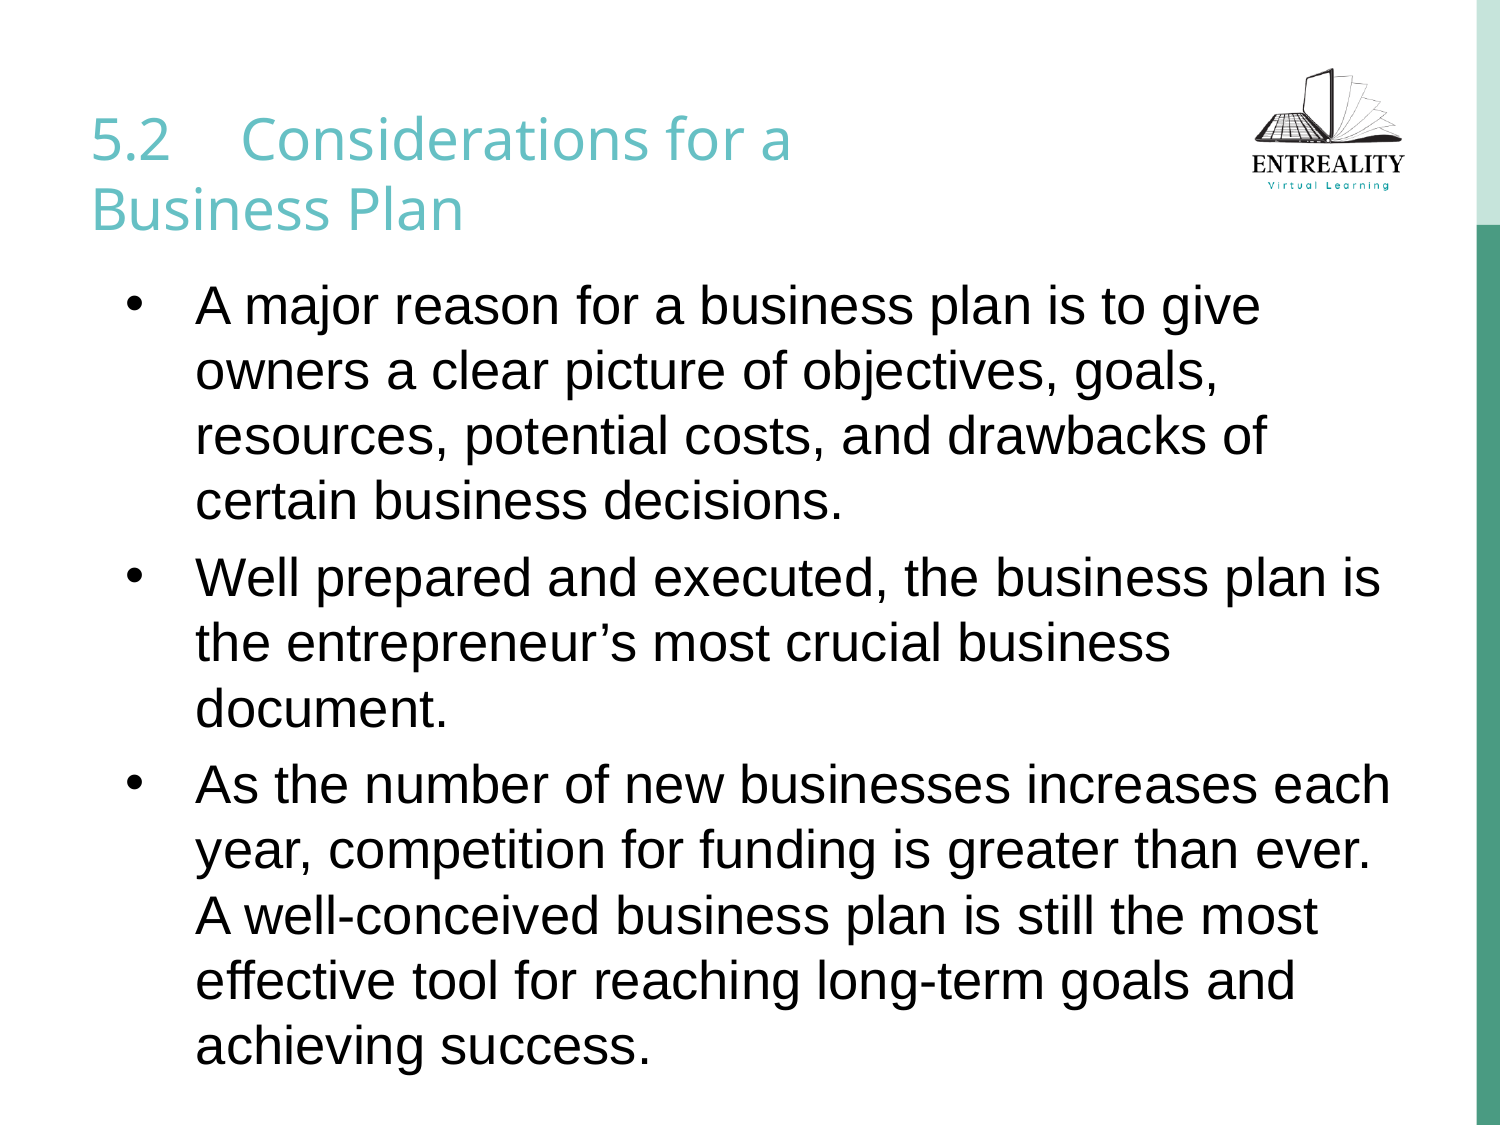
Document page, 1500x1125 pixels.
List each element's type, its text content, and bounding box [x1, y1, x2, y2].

list A major reason for a business plan is to give owners a clear picture of objectives, goals, resources, potential costs, and drawbacks of certain business decisions. Well prepared and executed, the business plan is the entrepreneur’s most crucial business document. As the number of new businesses increases each year, competition for funding is greater than ever. A well-conceived business plan is still the most effective tool for reaching long-term goals and achieving success. [75, 262, 1425, 1091]
picture [1198, 0, 1458, 259]
title 5.2 Considerations for a Business Plan [75, 25, 1025, 250]
